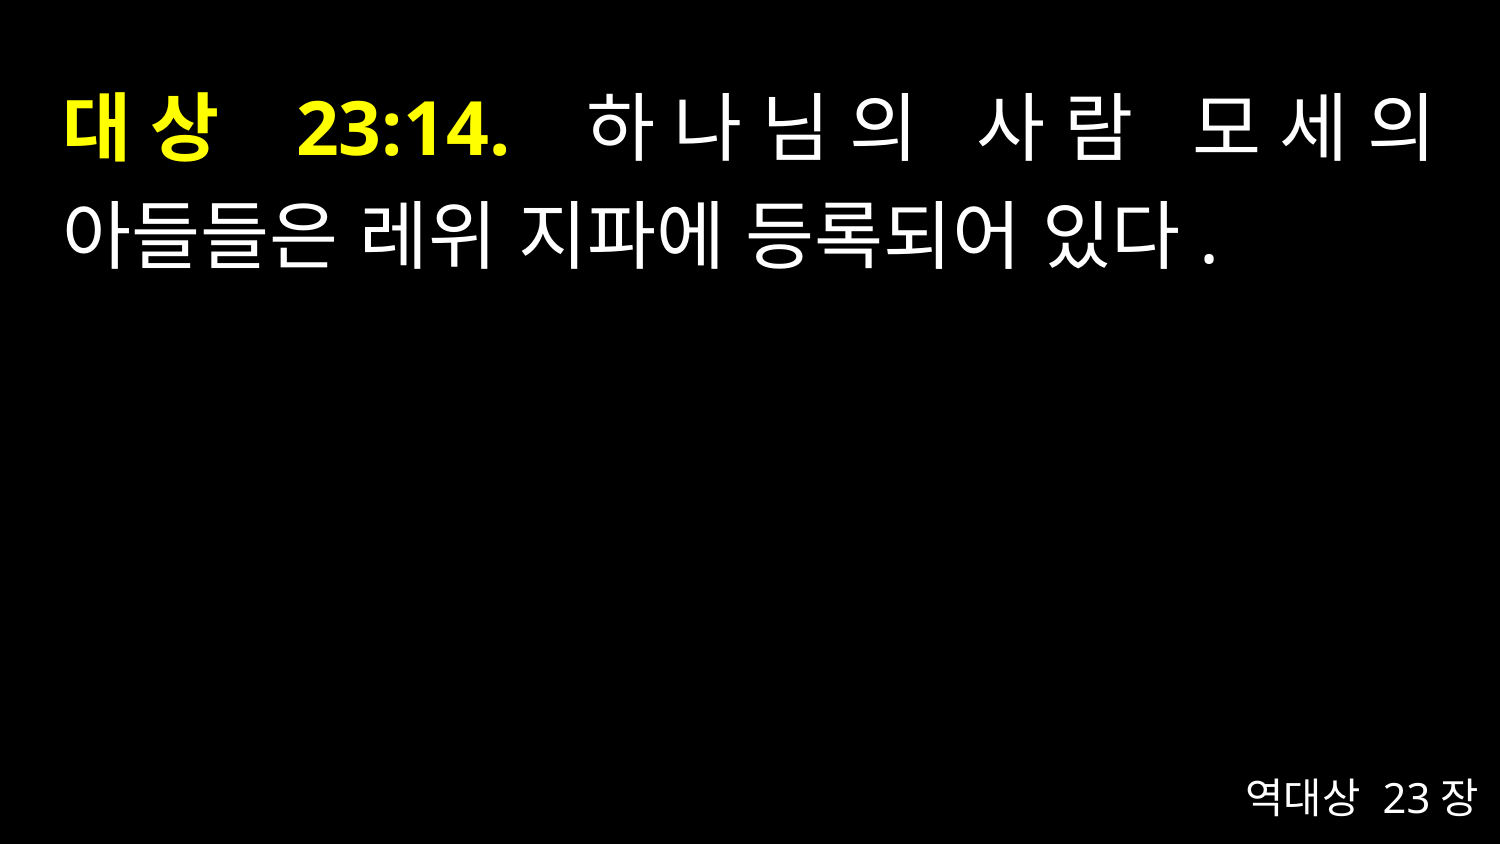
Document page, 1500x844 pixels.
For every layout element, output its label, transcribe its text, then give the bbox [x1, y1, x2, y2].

subtitle 역대상 23장 [916, 770, 1500, 844]
title 대상 23:14. 하나님의 사람 모세의 아들들은 레위 지파에 등록되어 있다. [0, 0, 1500, 844]
